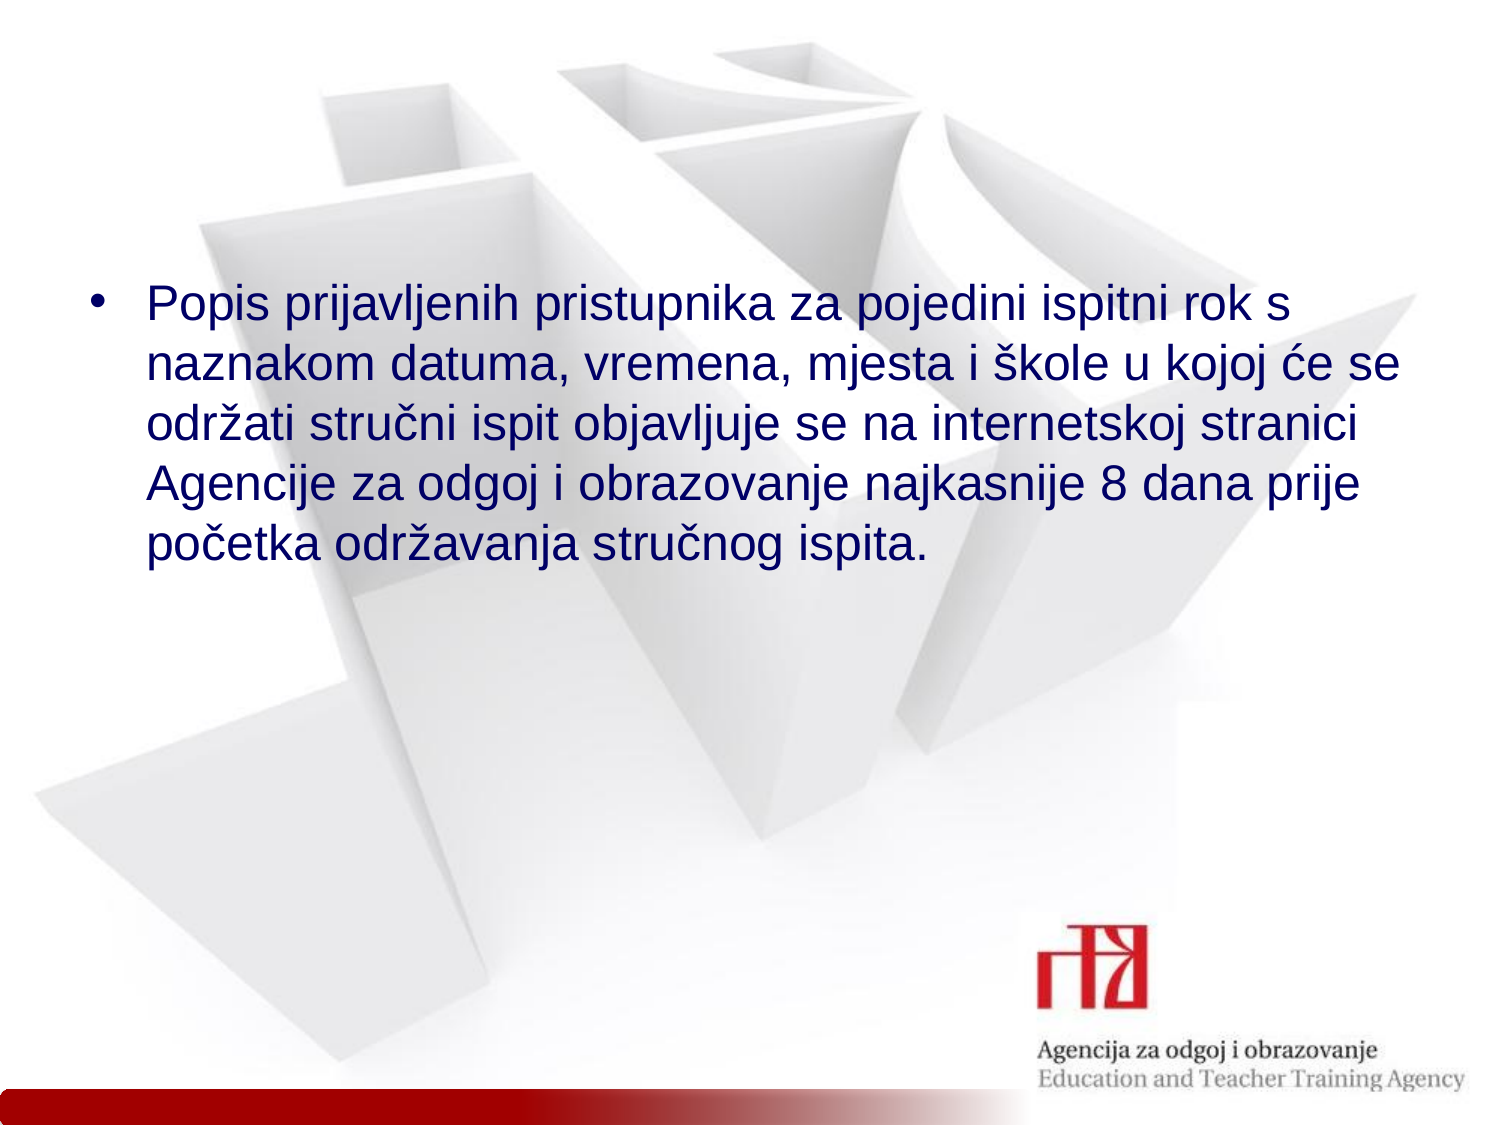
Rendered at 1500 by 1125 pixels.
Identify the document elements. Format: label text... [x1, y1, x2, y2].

picture [5, 0, 1495, 1125]
list Popis prijavljenih pristupnika za pojedini ispitni rok s naznakom datuma, vremena, mjesta i škole u kojoj će se održati stručni ispit objavljuje se na internetskoj stranici Agencije za odgoj i obrazovanje najkasnije 8 dana prije početka održavanja stručnog ispita. [75, 262, 1425, 1005]
